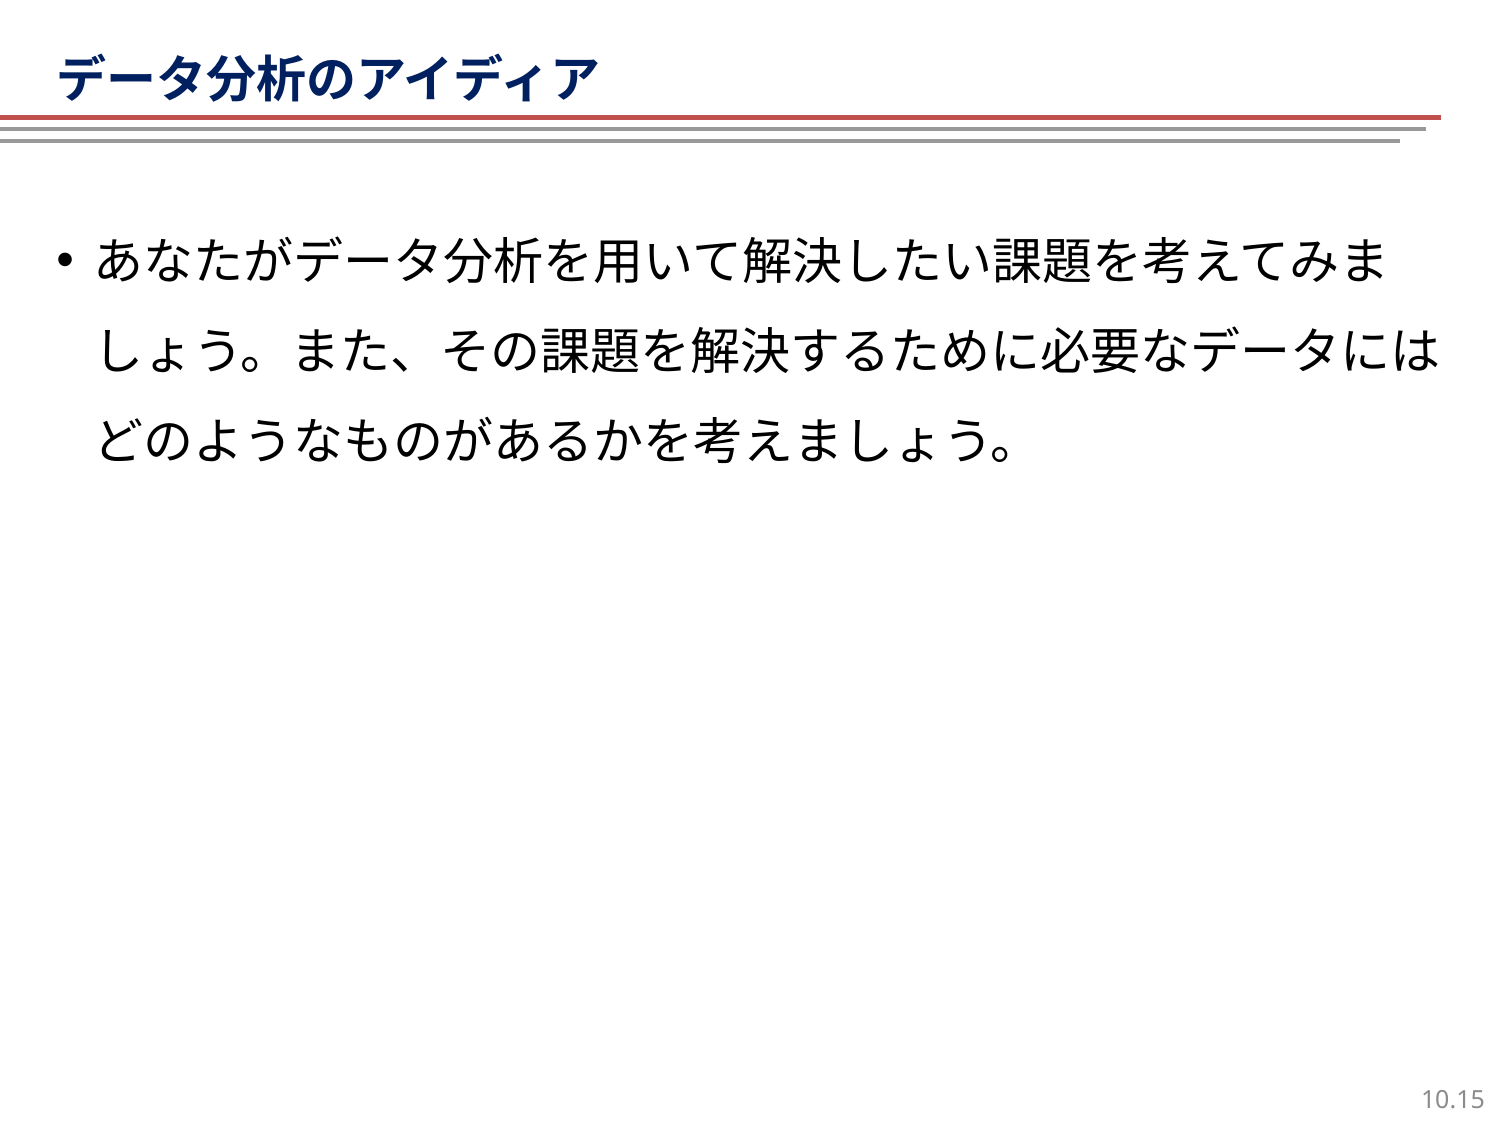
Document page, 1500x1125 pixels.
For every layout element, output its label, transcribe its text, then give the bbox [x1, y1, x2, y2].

text_box あなたがデータ分析を用いて解決したい課題を考えてみましょう。また、その課題を解決するために必要なデータにはどのようなものがあるかを考えましょう。 [41, 192, 1459, 1055]
slide_number 14 [1381, 1065, 1500, 1125]
text_box データ分析のアイディア [41, 40, 1483, 169]
text_box [0, 5, 1500, 207]
